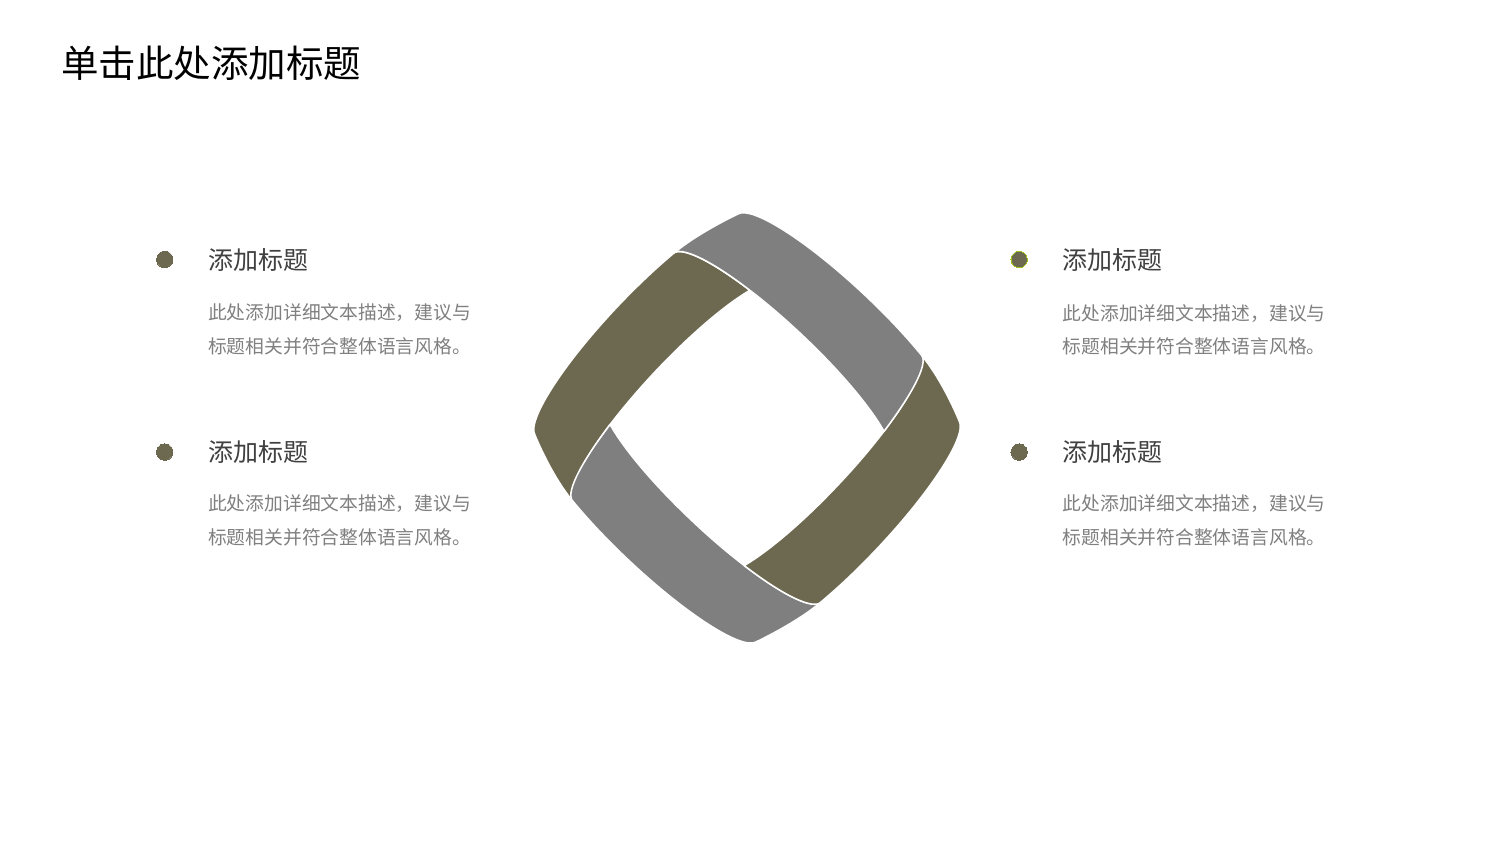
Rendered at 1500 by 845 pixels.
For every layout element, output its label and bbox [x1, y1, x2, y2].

text_box [156, 443, 173, 461]
text_box [1010, 251, 1028, 268]
text_box [193, 429, 493, 557]
text_box [1047, 429, 1348, 557]
text_box [1010, 443, 1028, 461]
text_box [526, 205, 968, 651]
text_box [193, 236, 493, 367]
text_box [1047, 236, 1348, 367]
text_box [156, 251, 173, 268]
